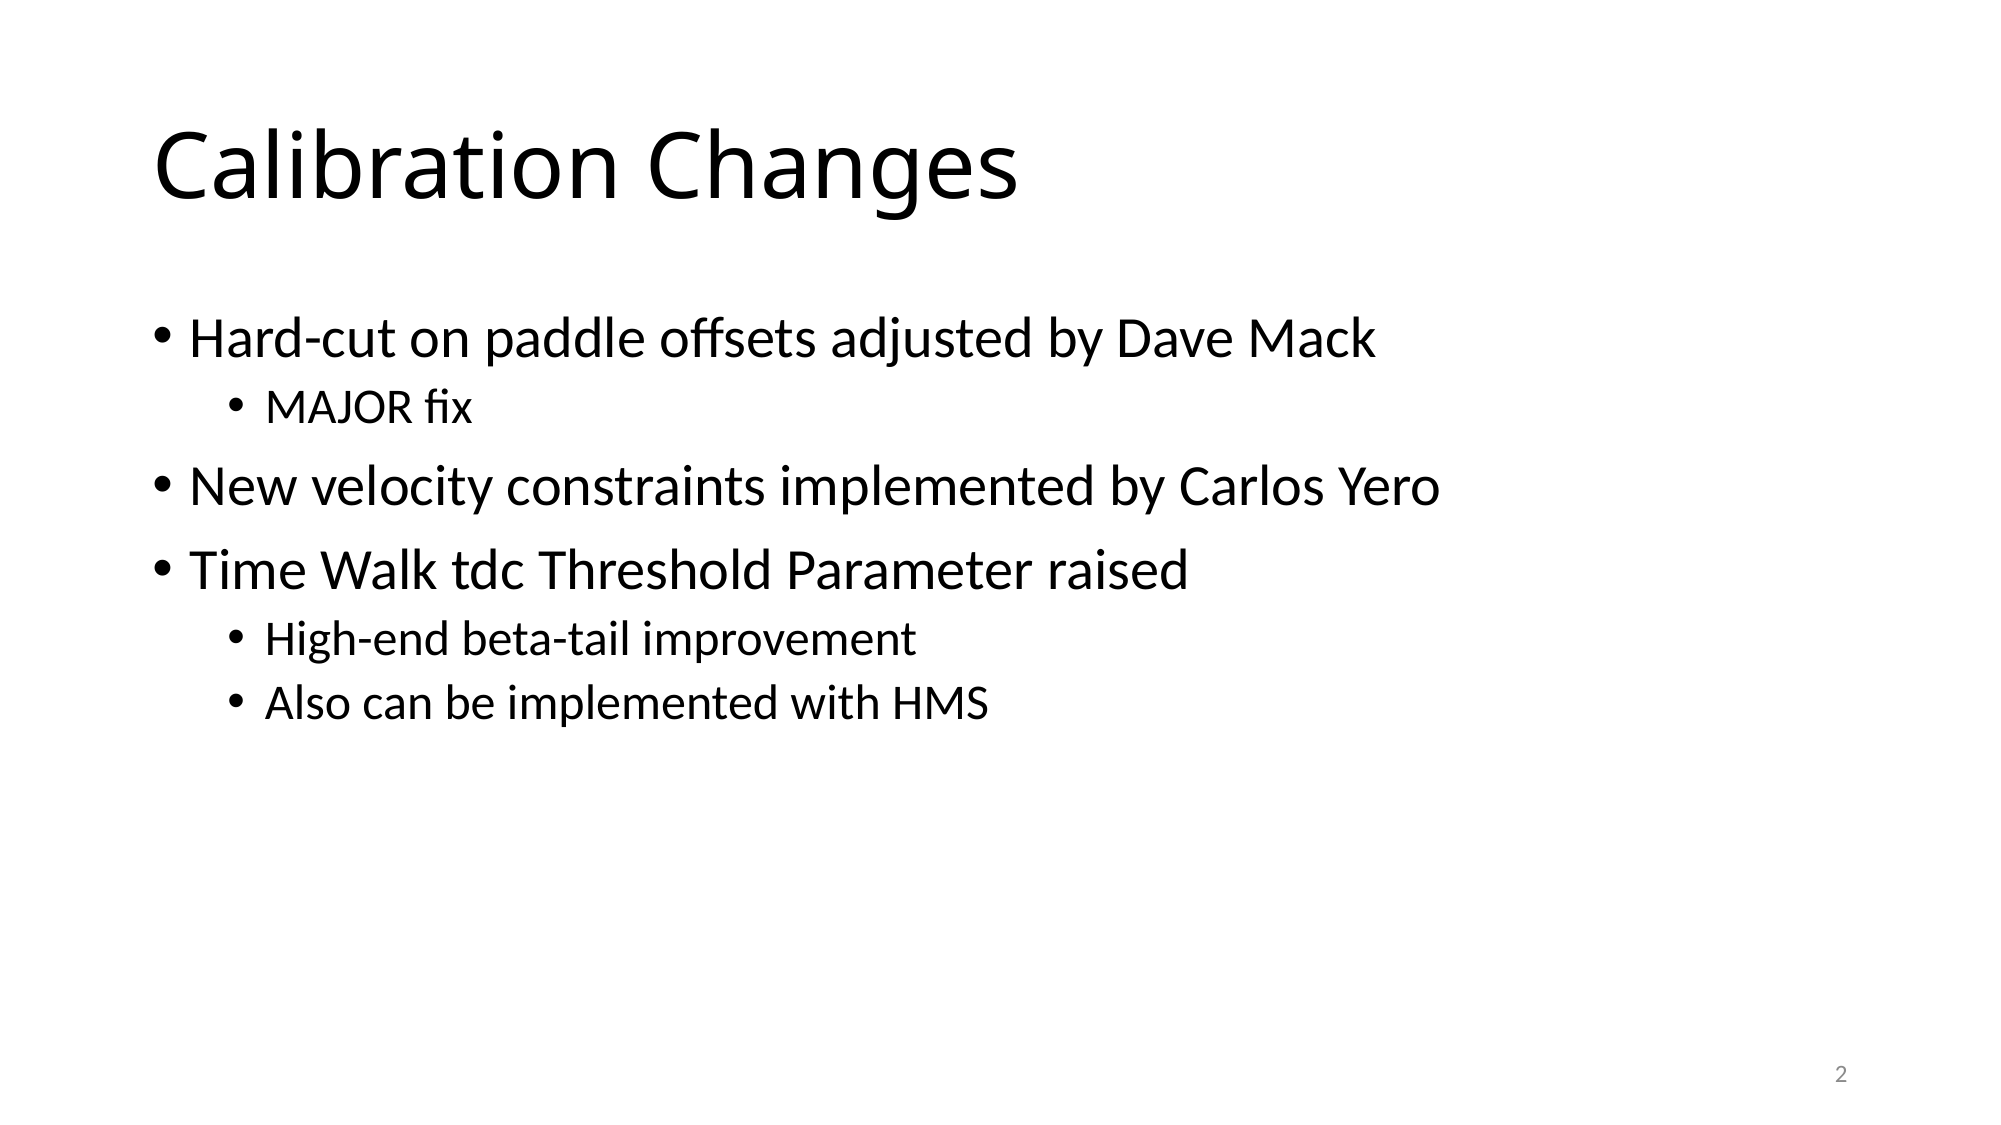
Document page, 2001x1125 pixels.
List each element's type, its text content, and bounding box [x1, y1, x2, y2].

list Hard-cut on paddle offsets adjusted by Dave Mack MAJOR fix New velocity constraints implemented by Carlos Yero Time Walk tdc Threshold Parameter raised High-end beta-tail improvement Also can be implemented with HMS [137, 299, 1863, 1014]
slide_number 2 [1412, 1042, 1863, 1103]
title Calibration Changes [137, 59, 1863, 278]
